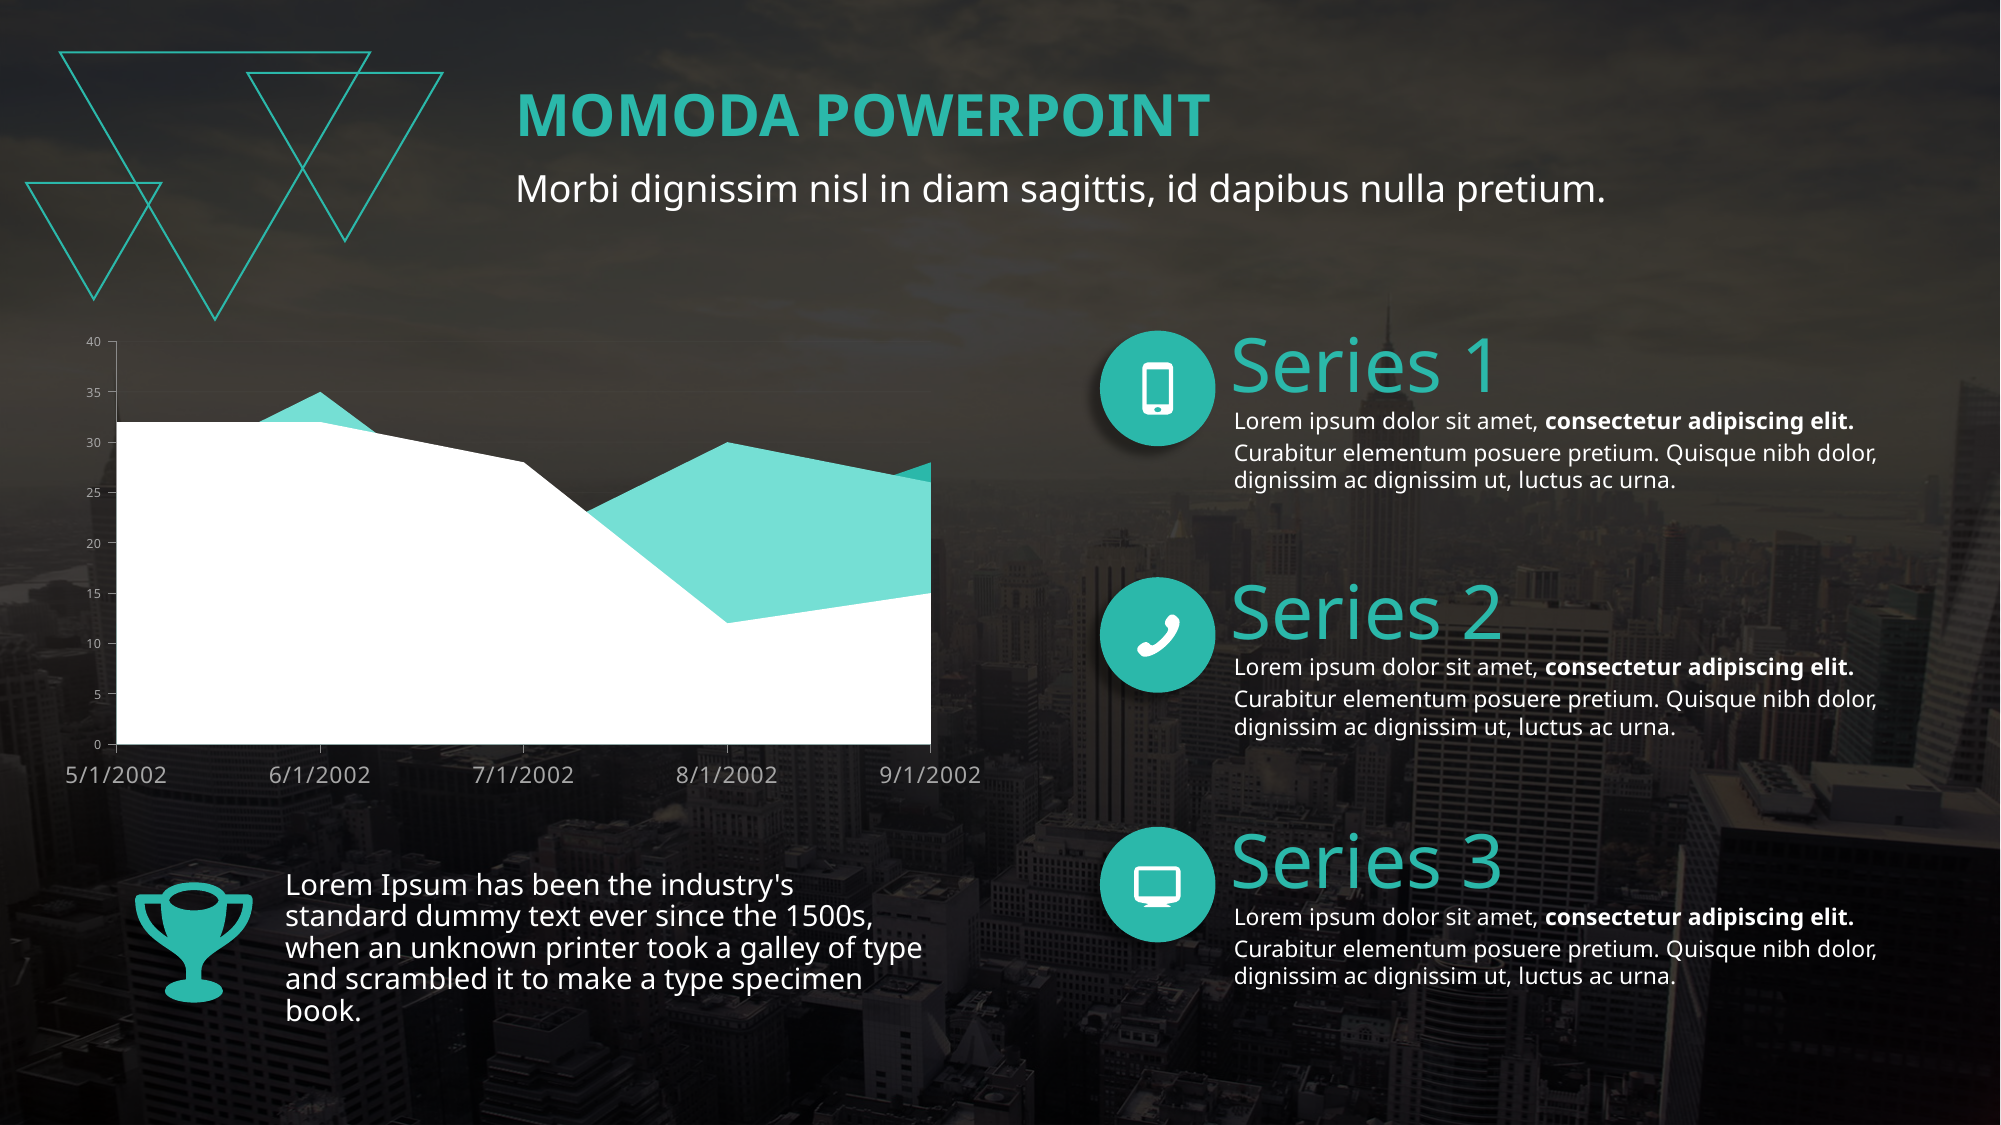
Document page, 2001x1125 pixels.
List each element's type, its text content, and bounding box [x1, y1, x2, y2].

text_box Series 1 [1215, 297, 1917, 428]
picture [0, 0, 2001, 1125]
text_box [1098, 825, 1217, 944]
text_box [1098, 576, 1217, 694]
text_box [245, 71, 445, 244]
text_box Morbi dignissim nisl in diam sagittis, id dapibus nulla pretium. [500, 157, 1918, 218]
text_box [58, 51, 372, 322]
text_box Lorem Ipsum has been the industry's standard dummy text ever since the 1500s, when an unknown printer took a galley of type and scrambled it to make a type specimen book. [270, 862, 939, 989]
text_box Lorem ipsum dolor sit amet, consectetur adipiscing elit. Curabitur elementum posuere pretium. Quisque nibh dolor, dignissim ac dignissim ut, luctus ac urna. [1218, 894, 1954, 1040]
text_box Series 2 [1215, 544, 1917, 674]
chart [46, 323, 1002, 800]
text_box [1098, 329, 1217, 448]
text_box MOMODA POWERPOINT [500, 71, 1354, 156]
text_box Lorem ipsum dolor sit amet, consectetur adipiscing elit. Curabitur elementum posuere pretium. Quisque nibh dolor, dignissim ac dignissim ut, luctus ac urna. [1218, 645, 1954, 790]
text_box [134, 881, 254, 1004]
text_box [1134, 866, 1181, 908]
text_box Lorem ipsum dolor sit amet, consectetur adipiscing elit. Curabitur elementum posuere pretium. Quisque nibh dolor, dignissim ac dignissim ut, luctus ac urna. [1218, 398, 1954, 543]
text_box Series 3 [1215, 794, 1917, 924]
text_box [1142, 362, 1174, 415]
text_box [1137, 614, 1180, 657]
text_box [24, 181, 164, 302]
